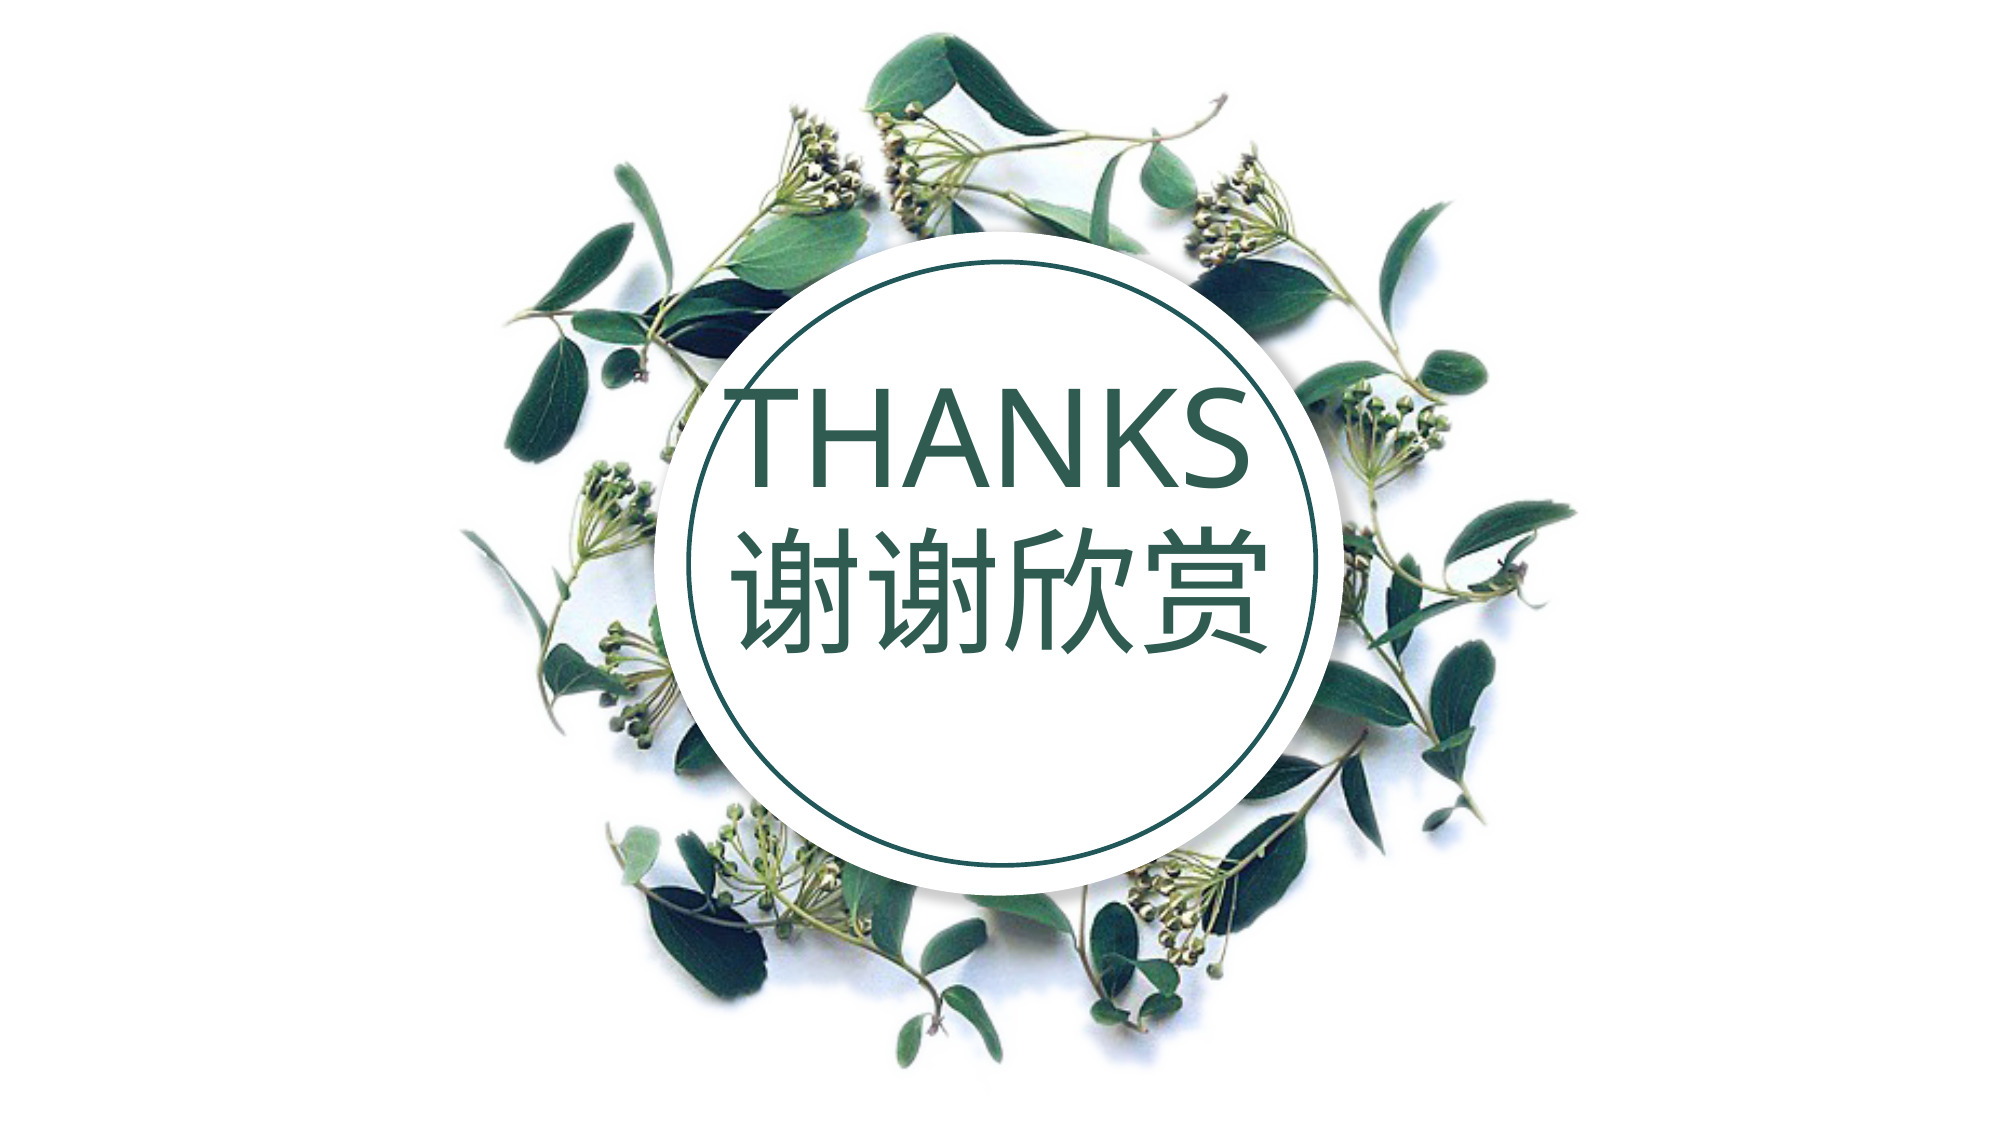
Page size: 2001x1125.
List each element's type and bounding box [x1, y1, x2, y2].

picture [323, 0, 1706, 1102]
